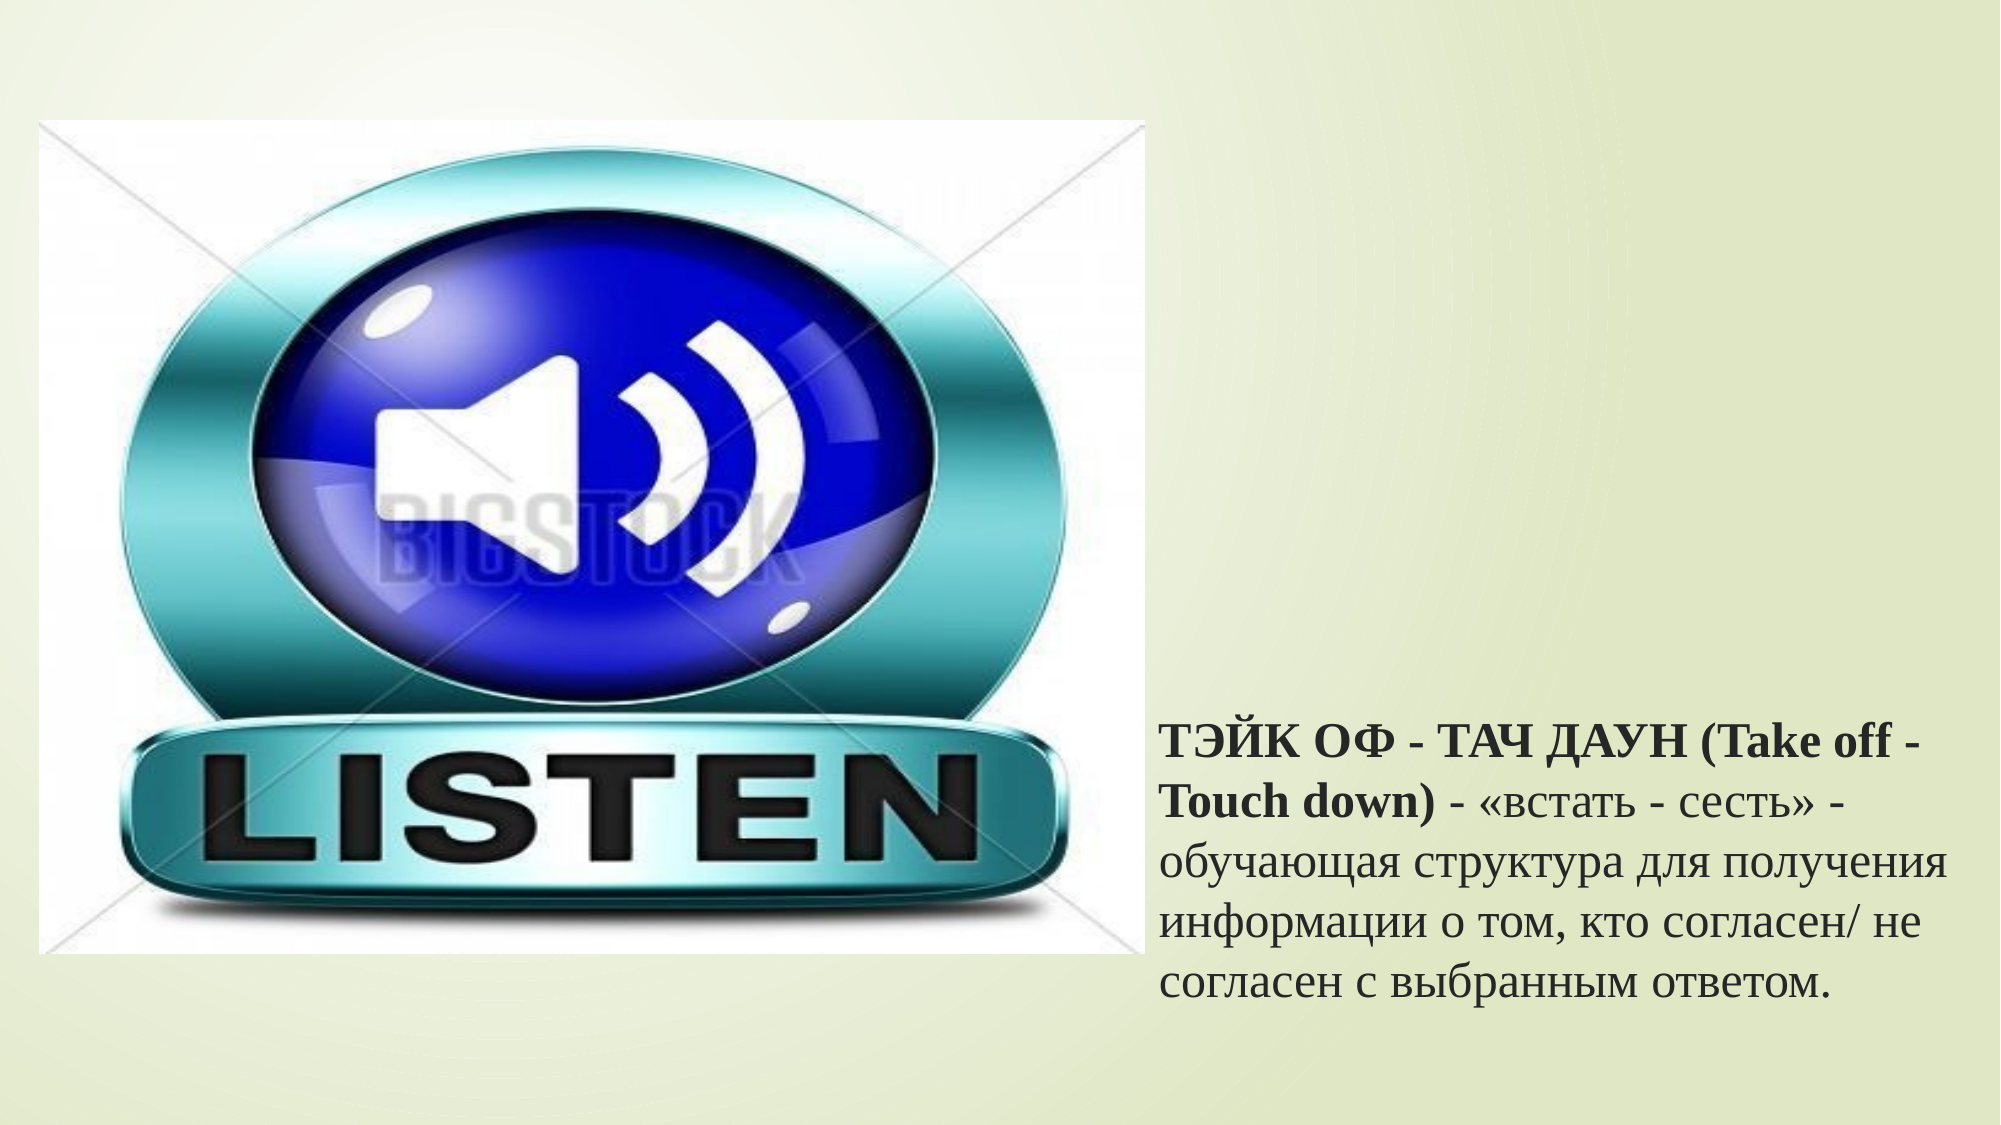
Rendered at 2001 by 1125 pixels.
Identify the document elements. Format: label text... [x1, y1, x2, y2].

title ТЭЙК ОФ - ТАЧ ДАУН (Take off - Touch down) - «встать - сесть» - обучающая структура для получения информации о том, кто согласен/ не согласен с выбранным ответом. [1144, 490, 1968, 1075]
picture [38, 120, 1145, 954]
